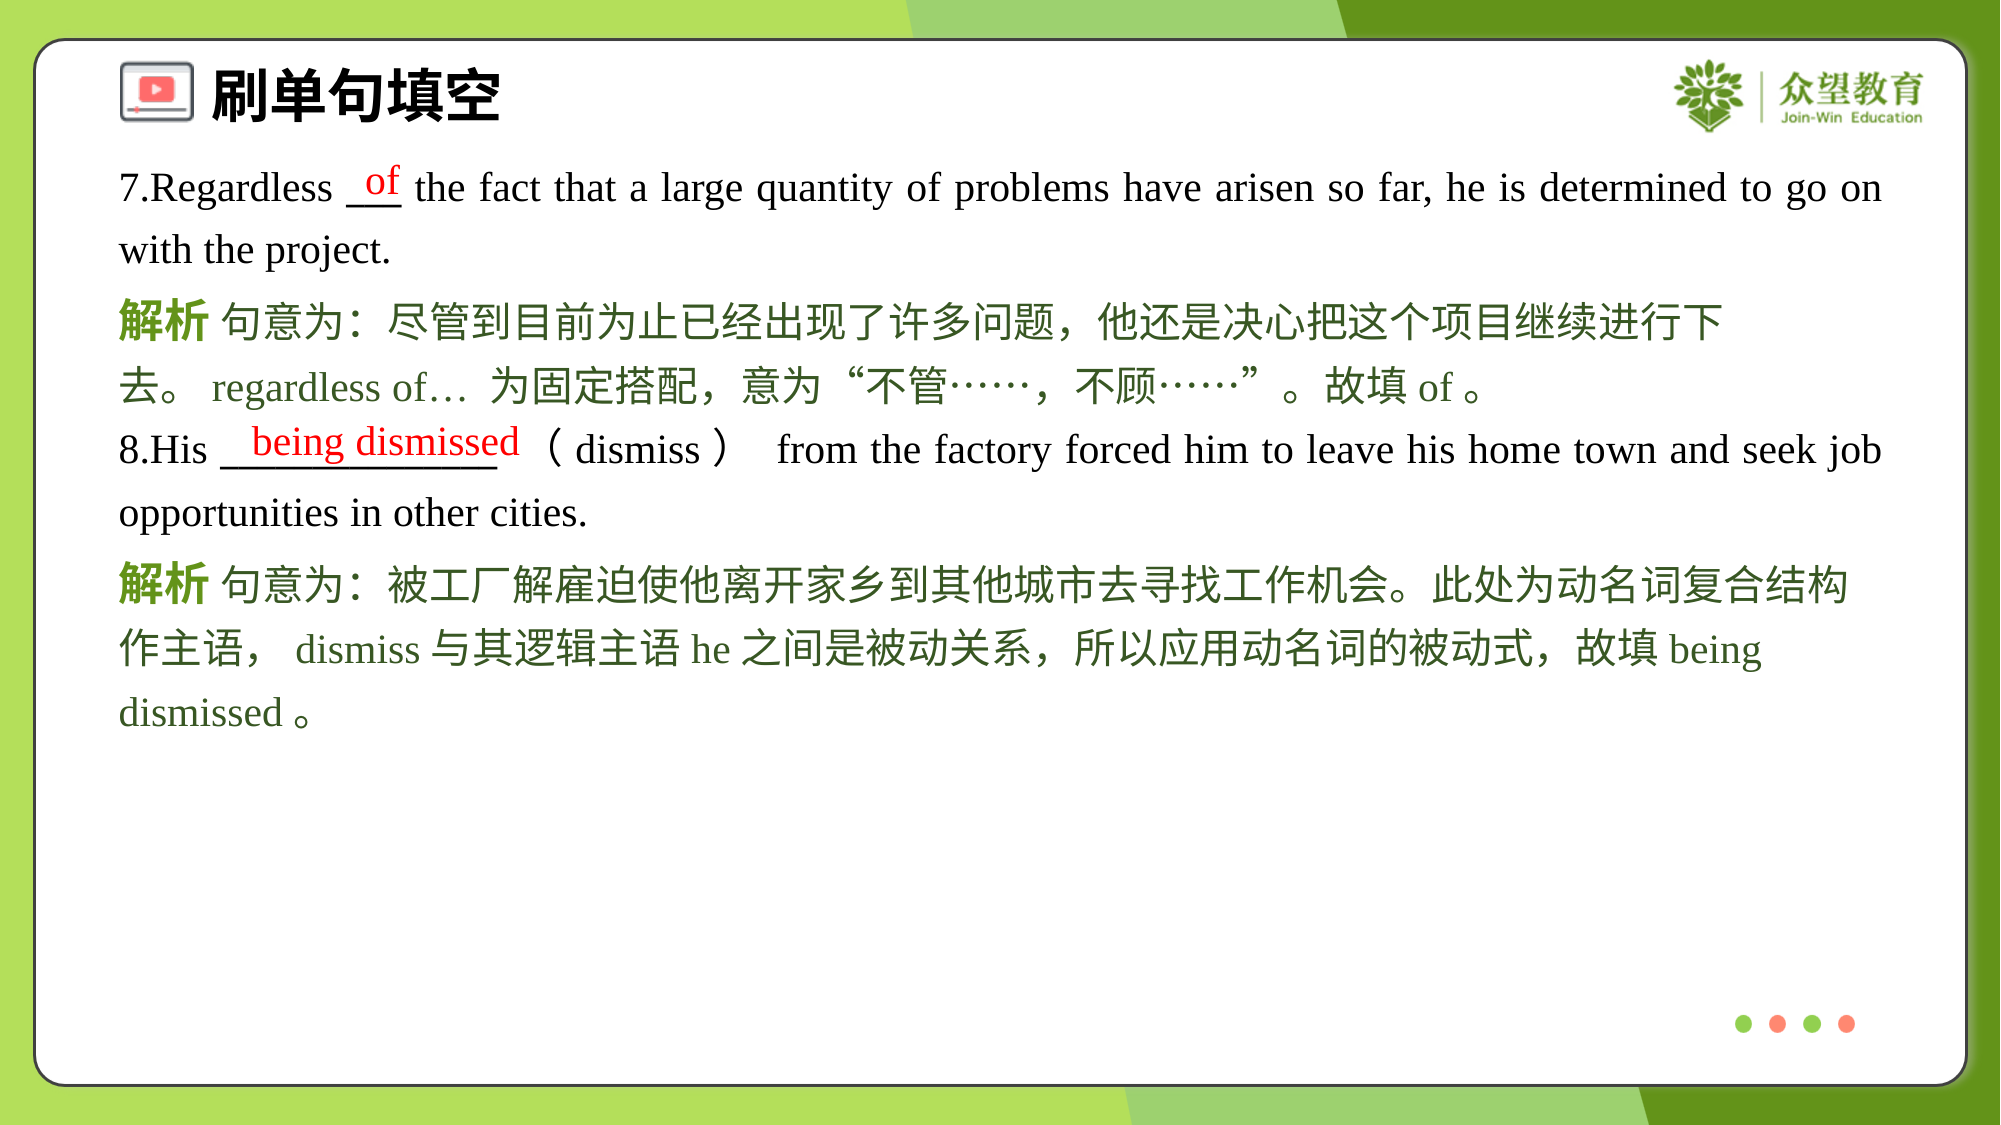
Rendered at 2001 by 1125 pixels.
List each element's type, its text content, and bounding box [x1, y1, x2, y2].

text_box being dismissed [242, 401, 530, 459]
text_box 解析 句意为：尽管到目前为止已经出现了许多问题，他还是决心把这个项目继续进行下去。regardless of… 为固定搭配，意为“不管……，不顾……”。故填of。 [118, 278, 1883, 404]
text_box 7.Regardless ___ the fact that a large quantity of problems have arisen so far, he is determined to go on with the project. [118, 146, 1883, 267]
text_box of [360, 140, 405, 199]
text_box 解析 句意为：被工厂解雇迫使他离开家乡到其他城市去寻找工作机会。此处为动名词复合结构作主语，dismiss与其逻辑主语he之间是被动关系，所以应用动名词的被动式，故填being dismissed。 [118, 540, 1883, 730]
picture [0, 0, 2000, 1125]
text_box 8.His _______________ （dismiss） from the factory forced him to leave his home town and seek job opportunities in other cities. [118, 409, 1883, 530]
